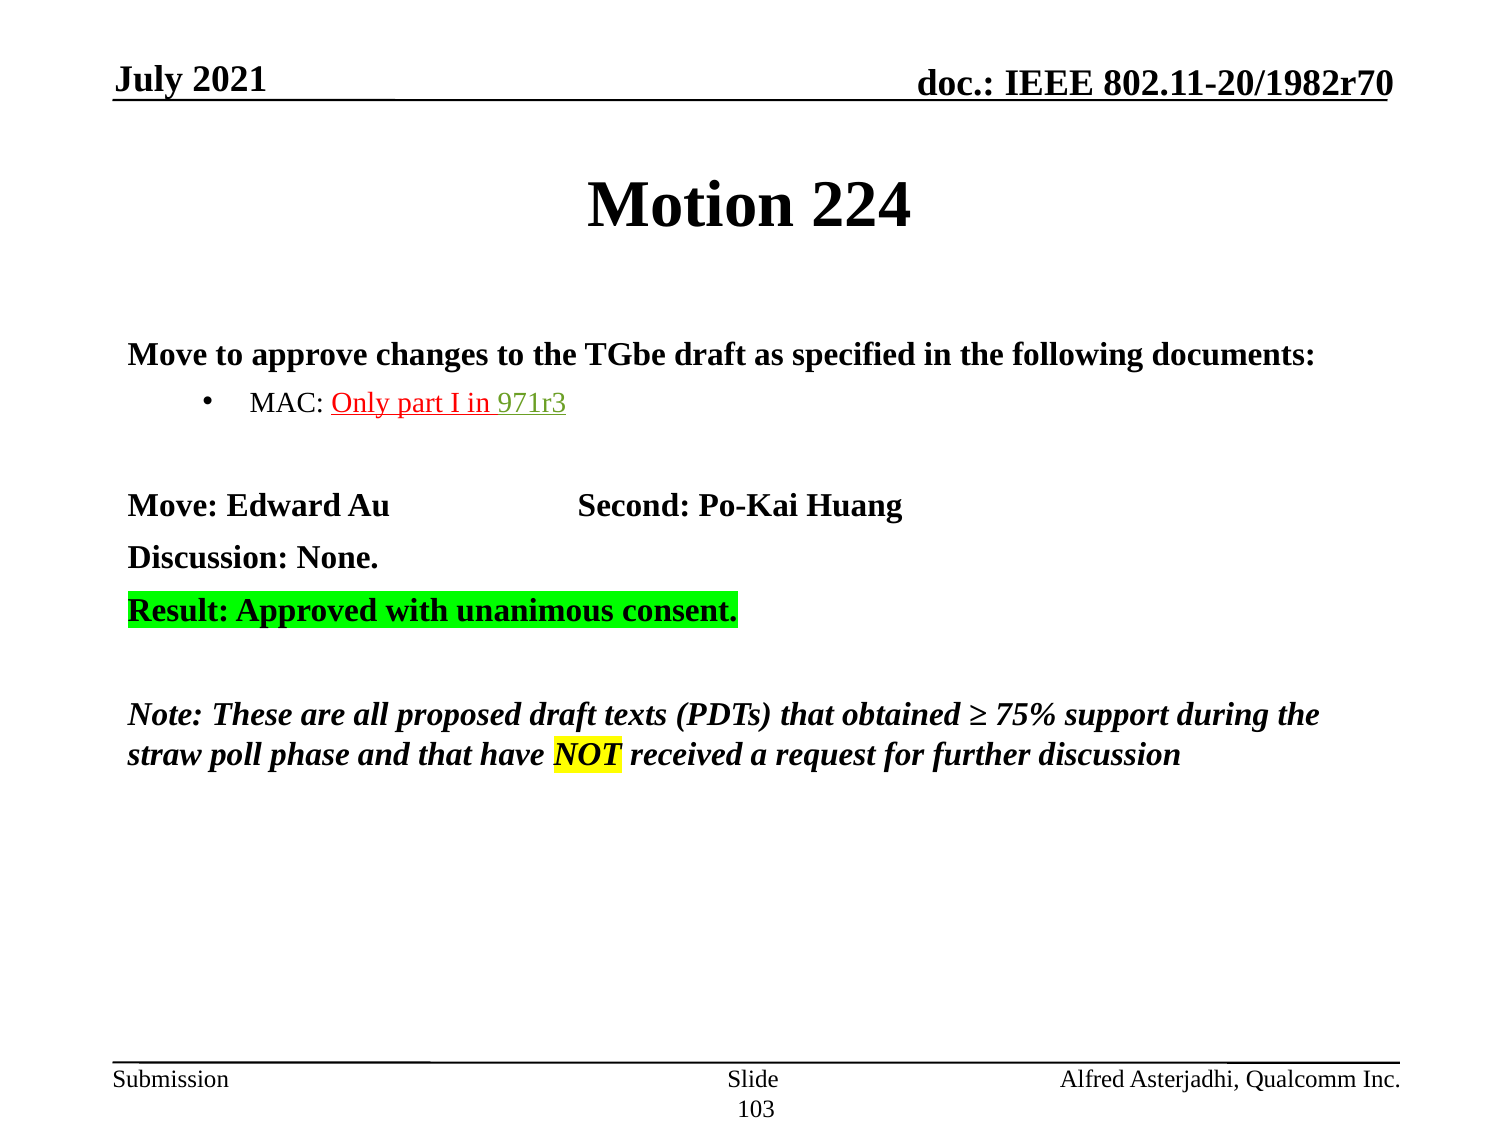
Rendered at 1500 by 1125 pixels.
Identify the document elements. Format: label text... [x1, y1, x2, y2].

list Move to approve changes to the TGbe draft as specified in the following documents: MAC: Only part I in 971r3 Move: Edward Au Second: Po-Kai Huang Discussion: None. Result: Approved with unanimous consent. Note: These are all proposed draft texts (PDTs) that obtained ≥ 75% support during the straw poll phase and that have NOT received a request for further discussion [112, 324, 1388, 1000]
slide_number Slide 103 [712, 1061, 800, 1123]
title Motion 224 [112, 112, 1388, 288]
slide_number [114, 54, 423, 100]
footer Alfred Asterjadhi, Qualcomm Inc. [878, 1061, 1402, 1093]
